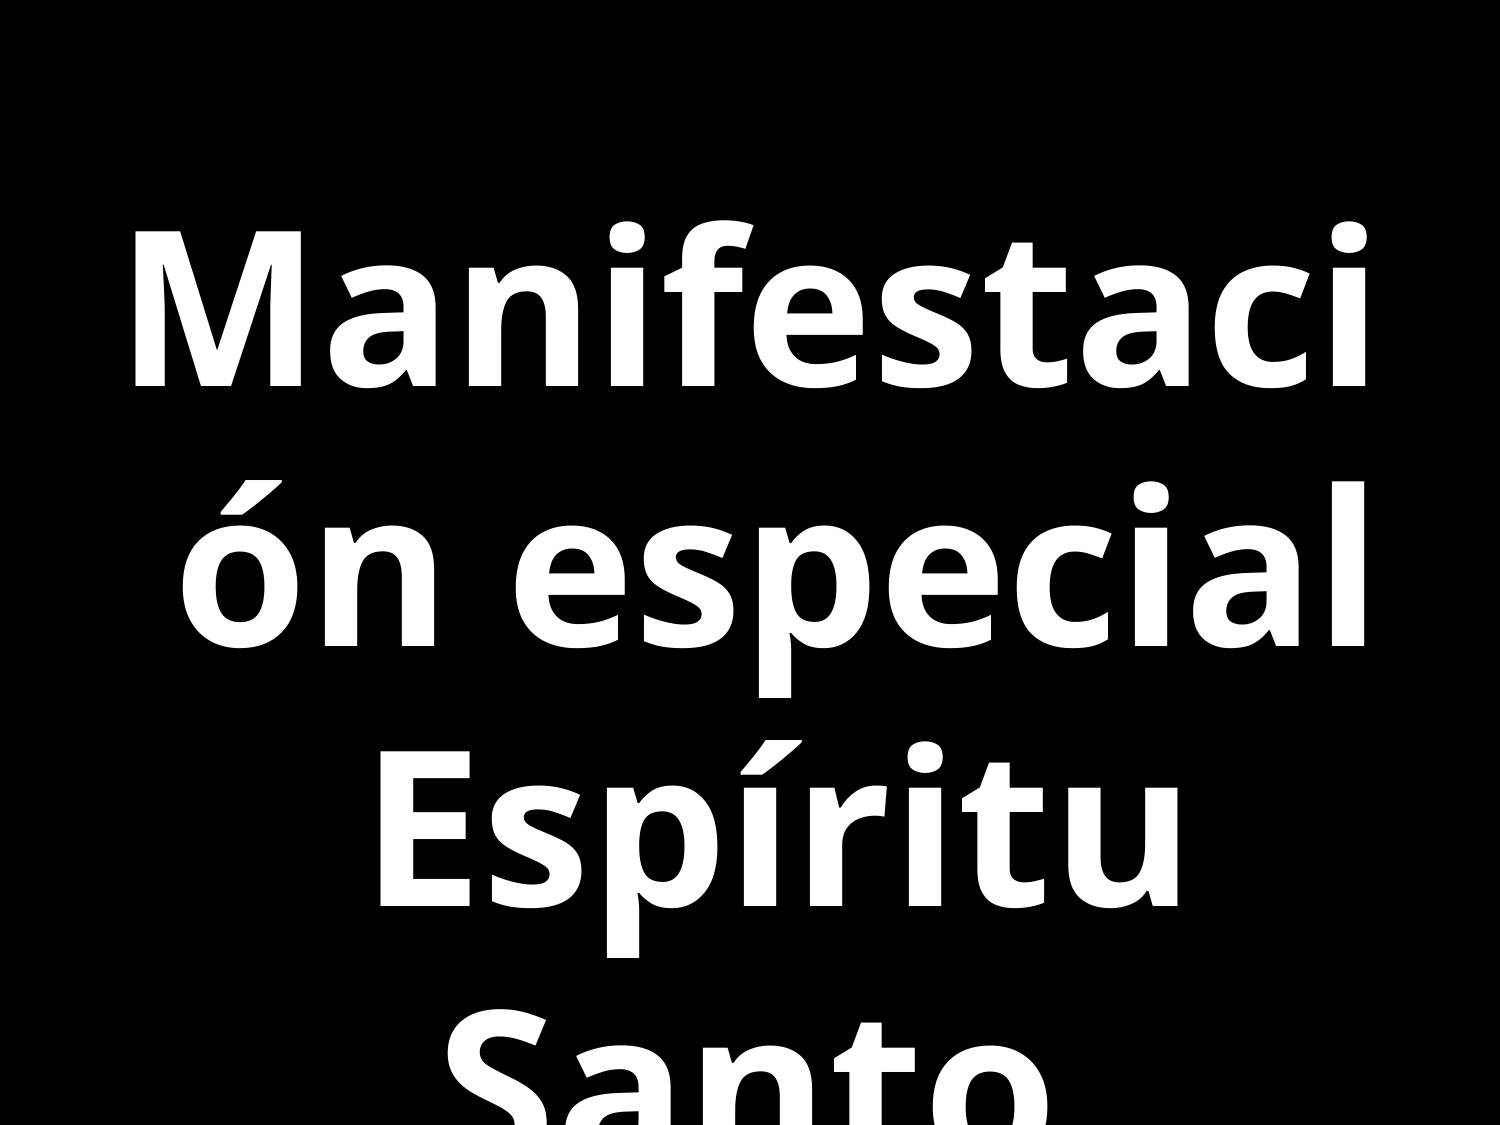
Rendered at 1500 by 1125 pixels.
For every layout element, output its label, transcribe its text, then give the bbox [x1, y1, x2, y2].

list Manifestación especial Espíritu Santo. [75, 162, 1425, 906]
